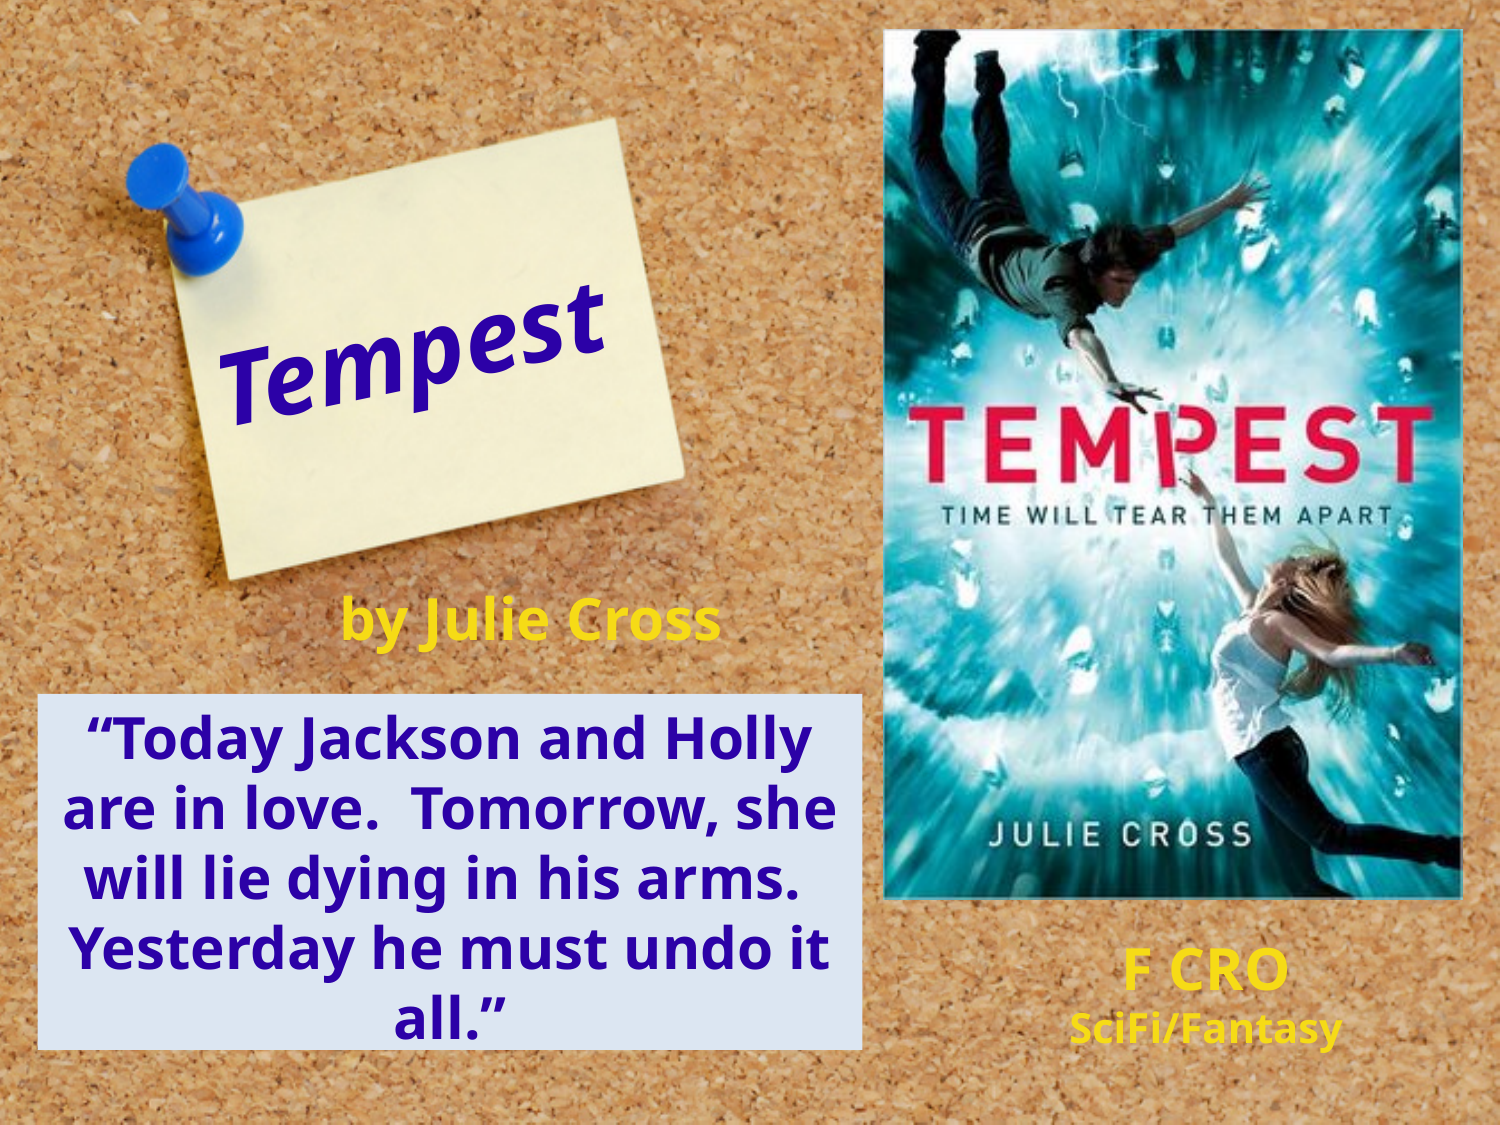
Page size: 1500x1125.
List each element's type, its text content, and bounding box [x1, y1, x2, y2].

title Tempest [150, 137, 671, 561]
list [883, 29, 1463, 901]
text_box F CRO SciFi/Fantasy [1037, 924, 1375, 1060]
list “Today Jackson and Holly are in love. Tomorrow, she will lie dying in his arms. Yesterday he must undo it all.” [37, 693, 863, 1050]
picture [0, 0, 1500, 1125]
text_box by Julie Cross [324, 575, 813, 660]
